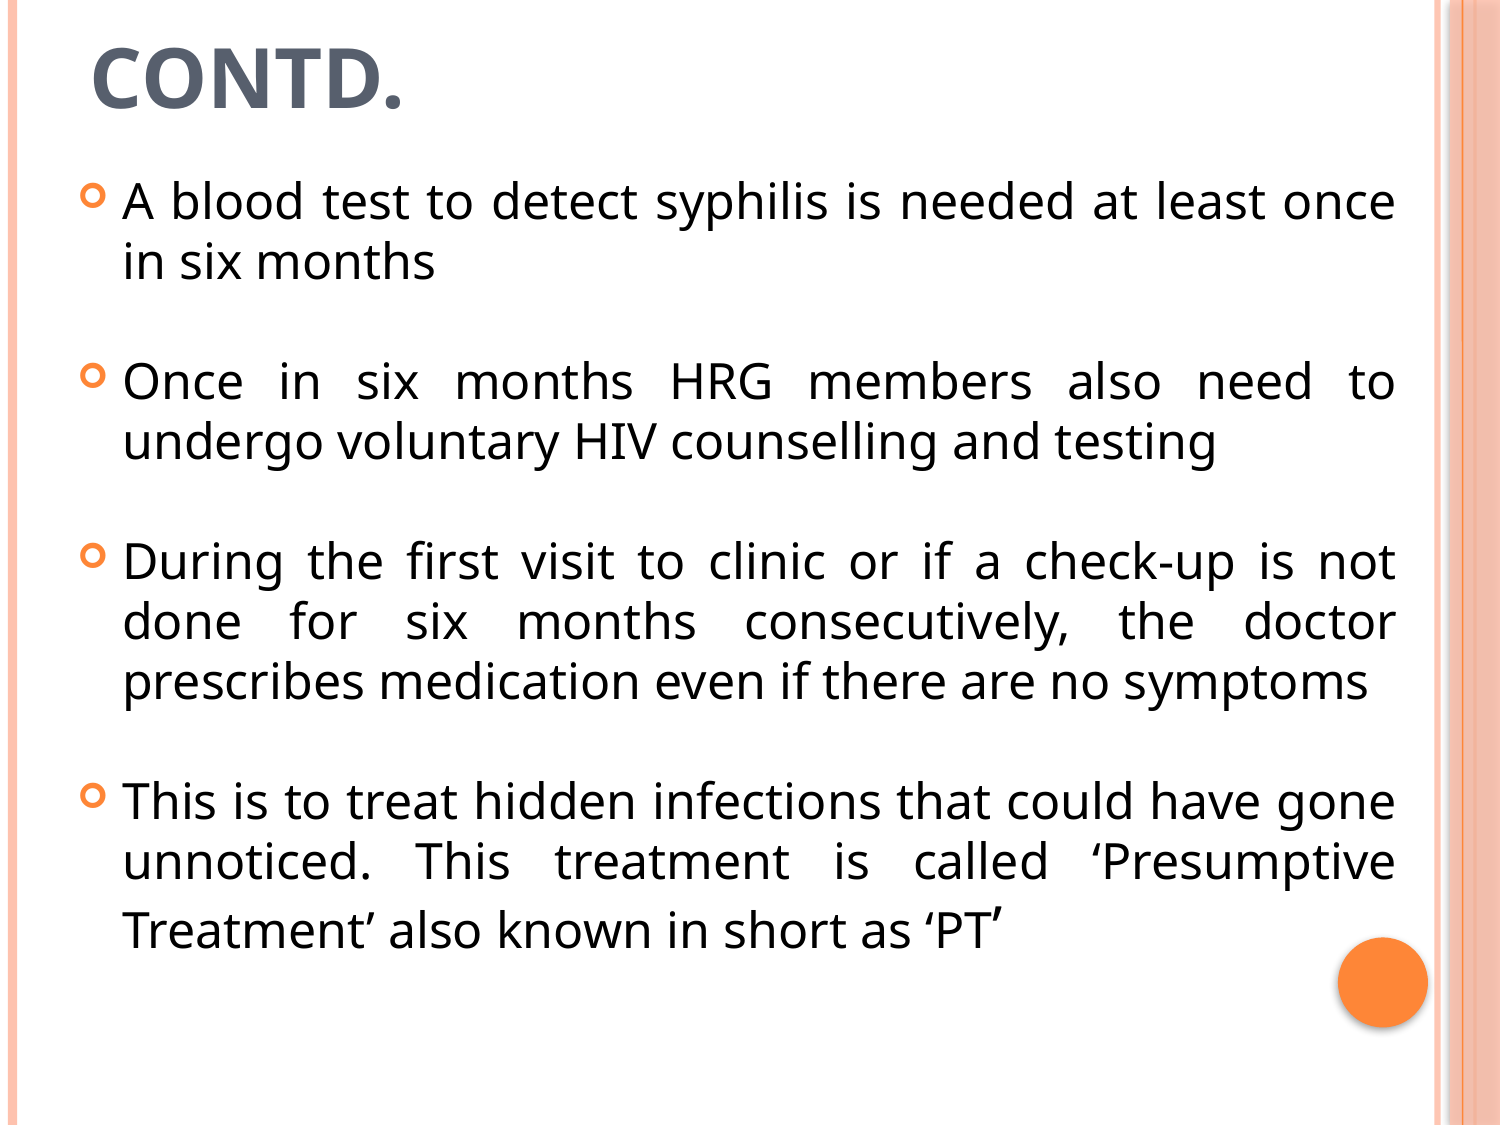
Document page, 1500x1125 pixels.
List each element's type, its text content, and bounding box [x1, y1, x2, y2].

title Contd. [75, 45, 1300, 162]
list A blood test to detect syphilis is needed at least once in six months Once in six months HRG members also need to undergo voluntary HIV counselling and testing During the first visit to clinic or if a check-up is not done for six months consecutively, the doctor prescribes medication even if there are no symptoms This is to treat hidden infections that could have gone unnoticed. This treatment is called ‘Presumptive Treatment’ also known in short as ‘PT’ [62, 162, 1413, 1125]
